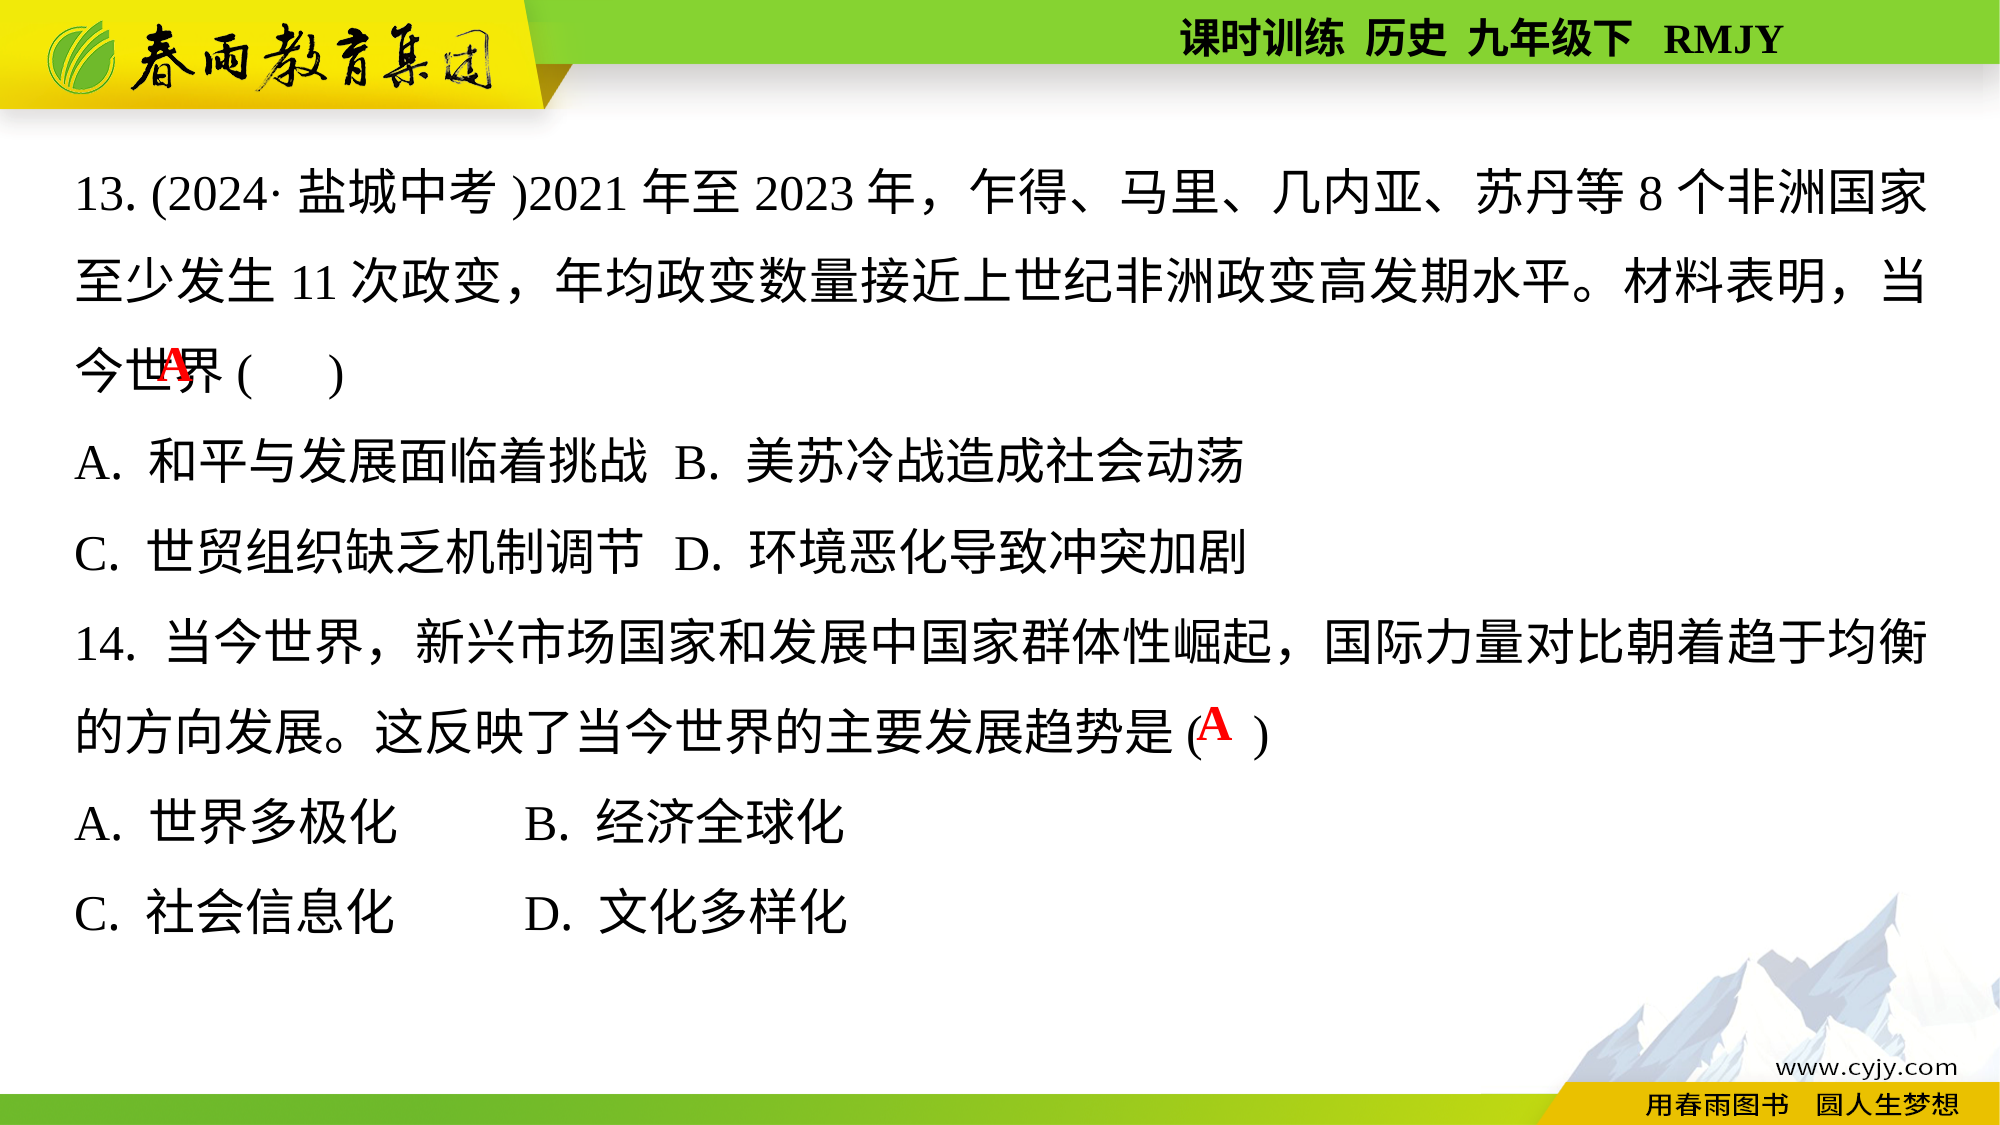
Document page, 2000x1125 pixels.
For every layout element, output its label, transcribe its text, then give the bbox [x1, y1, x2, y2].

text_box A [142, 324, 208, 399]
picture [0, 0, 2000, 1125]
text_box A [1181, 683, 1248, 759]
list 13. (2024·盐城中考)2021年至2023年，乍得、马里、几内亚、苏丹等8个非洲国家至少发生11次政变，年均政变数量接近上世纪非洲政变高发期水平。材料表明，当今世界( ) A. 和平与发展面临着挑战 B. 美苏冷战造成社会动荡 C. 世贸组织缺乏机制调节 D. 环境恶化导致冲突加剧 14. 当今世界，新兴市场国家和发展中国家群体性崛起，国际力量对比朝着趋于均衡的方向发展。这反映了当今世界的主要发展趋势是( ) A. 世界多极化 B. 经济全球化 C. 社会信息化 D. 文化多样化 [59, 122, 1944, 944]
